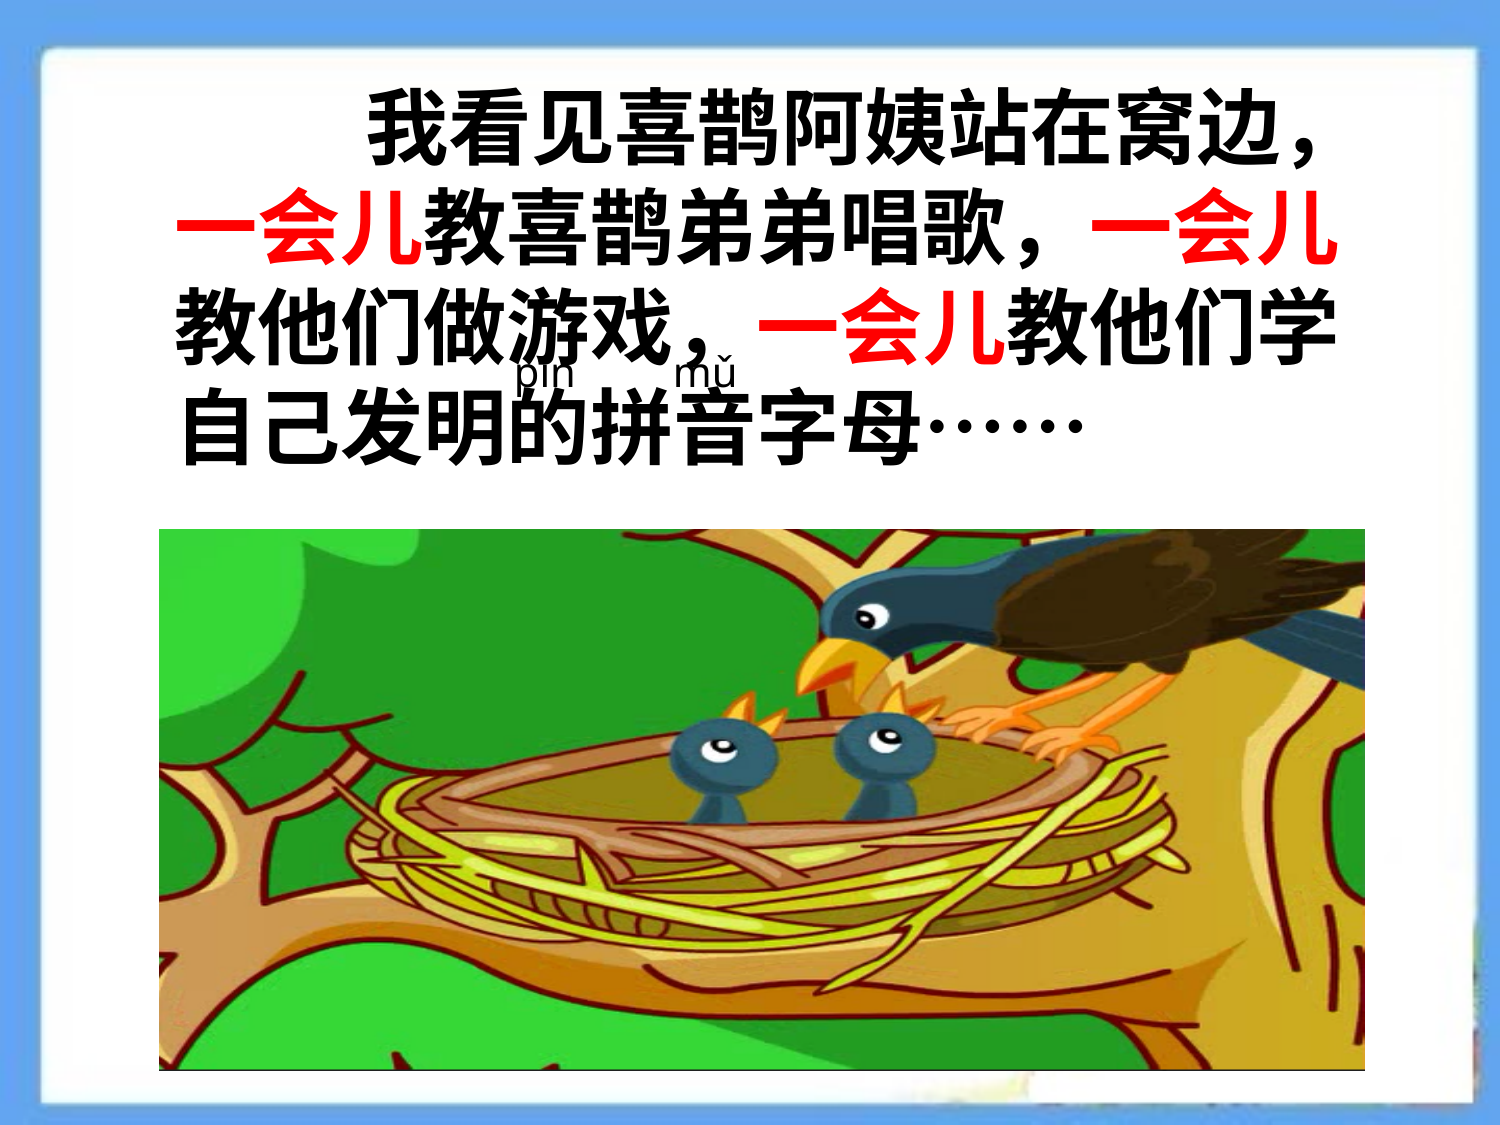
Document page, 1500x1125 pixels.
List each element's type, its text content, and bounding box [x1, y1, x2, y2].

text_box 我看见喜鹊阿姨站在窝边，一会儿教喜鹊弟弟唱歌，一会儿教他们做游戏，一会儿教他们学自己发明的拼音字母…… [159, 67, 1435, 483]
picture [0, 0, 1500, 1125]
text_box pīn mǔ [395, 313, 1459, 409]
